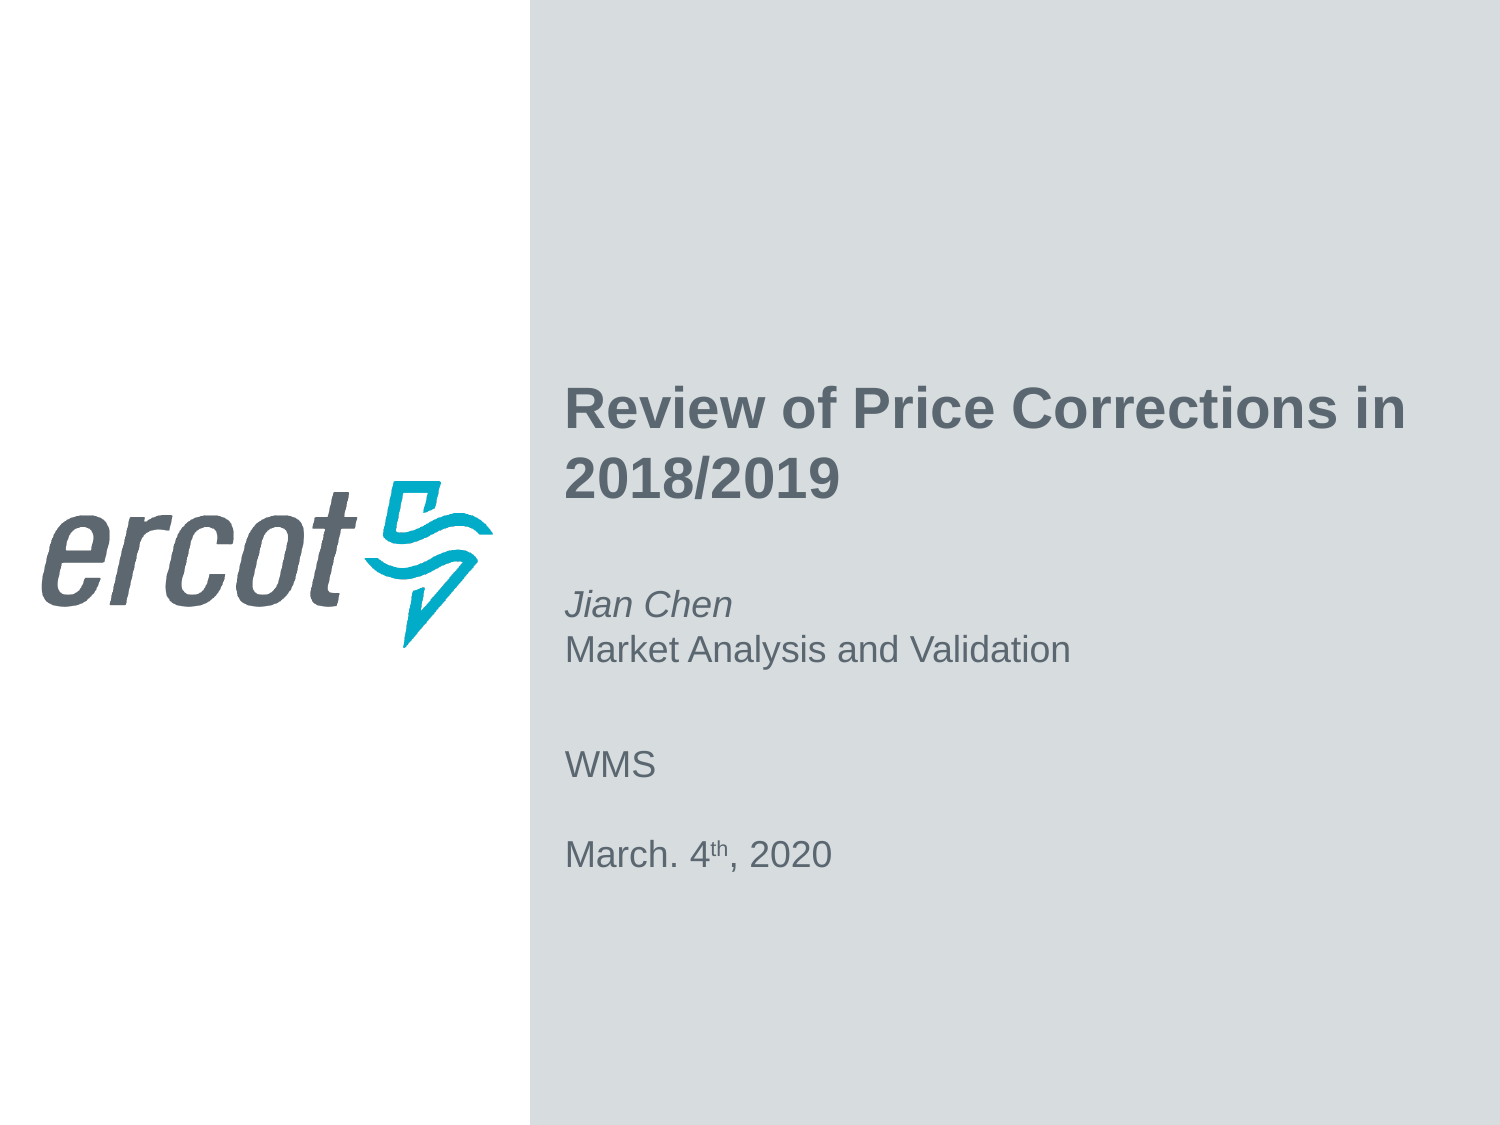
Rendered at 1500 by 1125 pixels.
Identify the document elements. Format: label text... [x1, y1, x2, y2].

picture [32, 471, 501, 654]
text_box Review of Price Corrections in 2018/2019 Jian Chen Market Analysis and Validation WMS March. 4th, 2020 [549, 362, 1477, 998]
